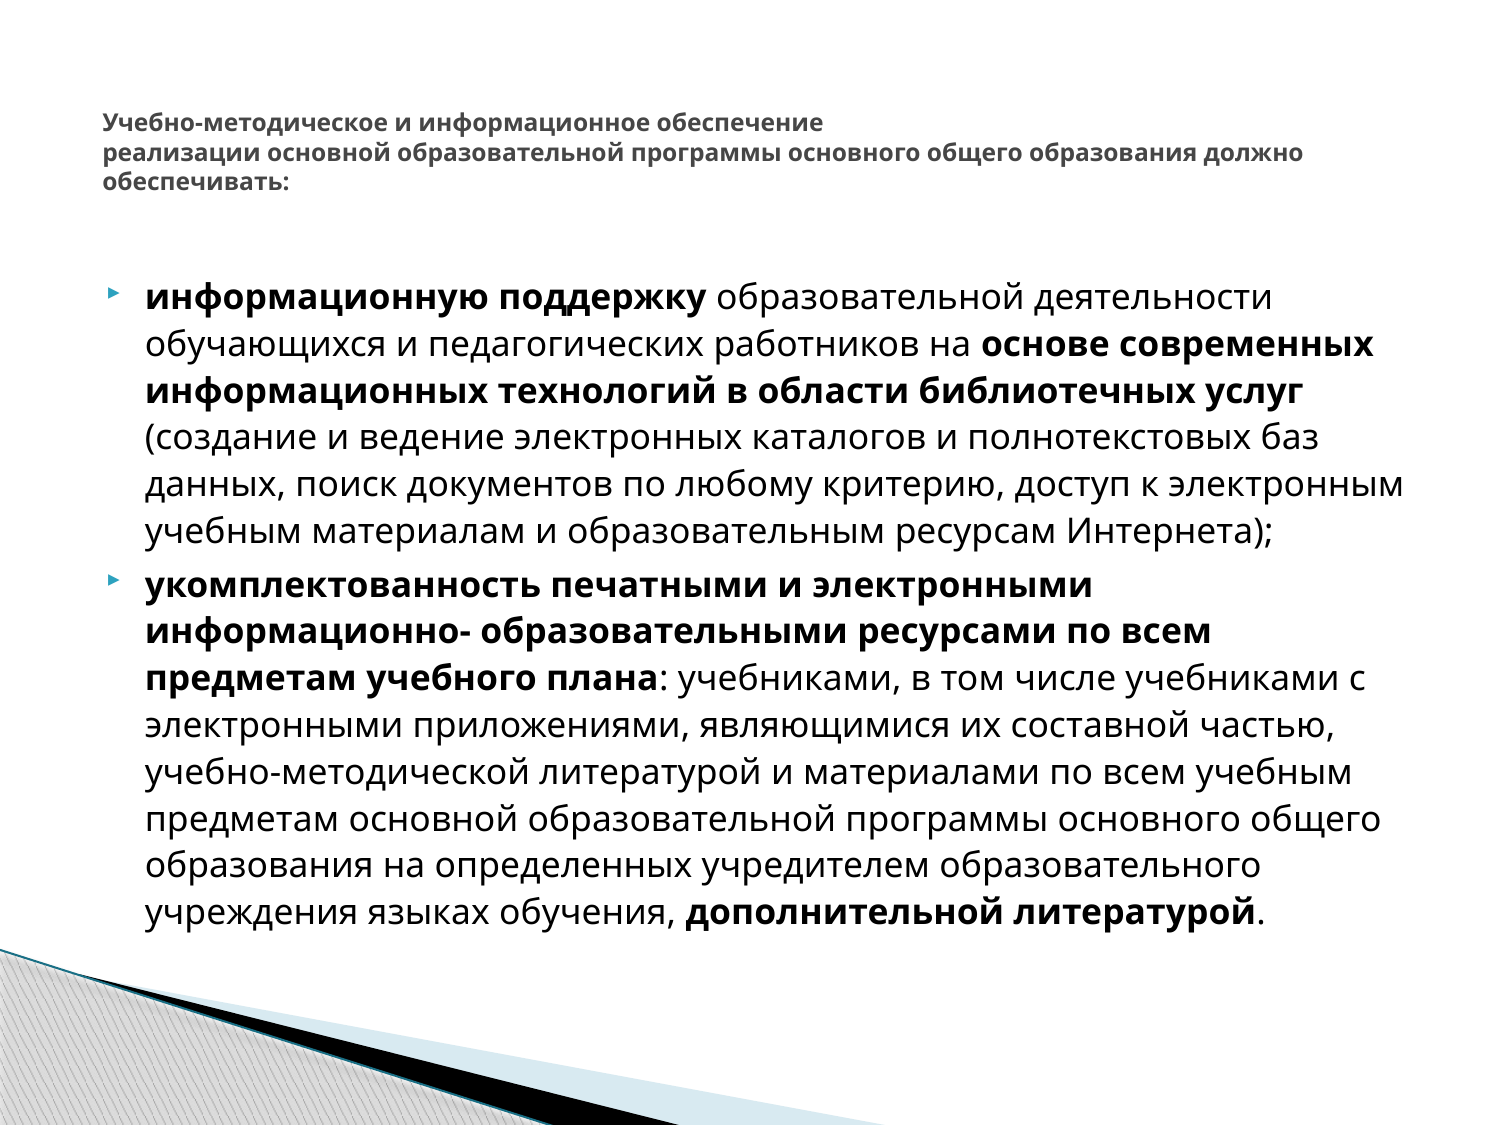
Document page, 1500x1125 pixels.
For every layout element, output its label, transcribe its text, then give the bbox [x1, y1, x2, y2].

list информационную поддержку образовательной деятельности обучающихся и педагогических работников на основе современных информационных технологий в области библиотечных услуг (создание и ведение электронных каталогов и полнотекстовых баз данных, поиск документов по любому критерию, доступ к электронным учебным материалам и образовательным ресурсам Интернета); укомплектованность печатными и электронными информационно- образовательными ресурсами по всем предметам учебного плана: учебниками, в том числе учебниками с электронными приложениями, являющимися их составной частью, учебно-методической литературой и материалами по всем учебным предметам основной образовательной программы основного общего образования на определенных учредителем образовательного учреждения языках обучения, дополнительной литературой. [75, 262, 1425, 1013]
title Учебно-методическое и информационное обеспечение реализации основной образовательной программы основного общего образования должно обеспечивать: [87, 99, 1425, 233]
